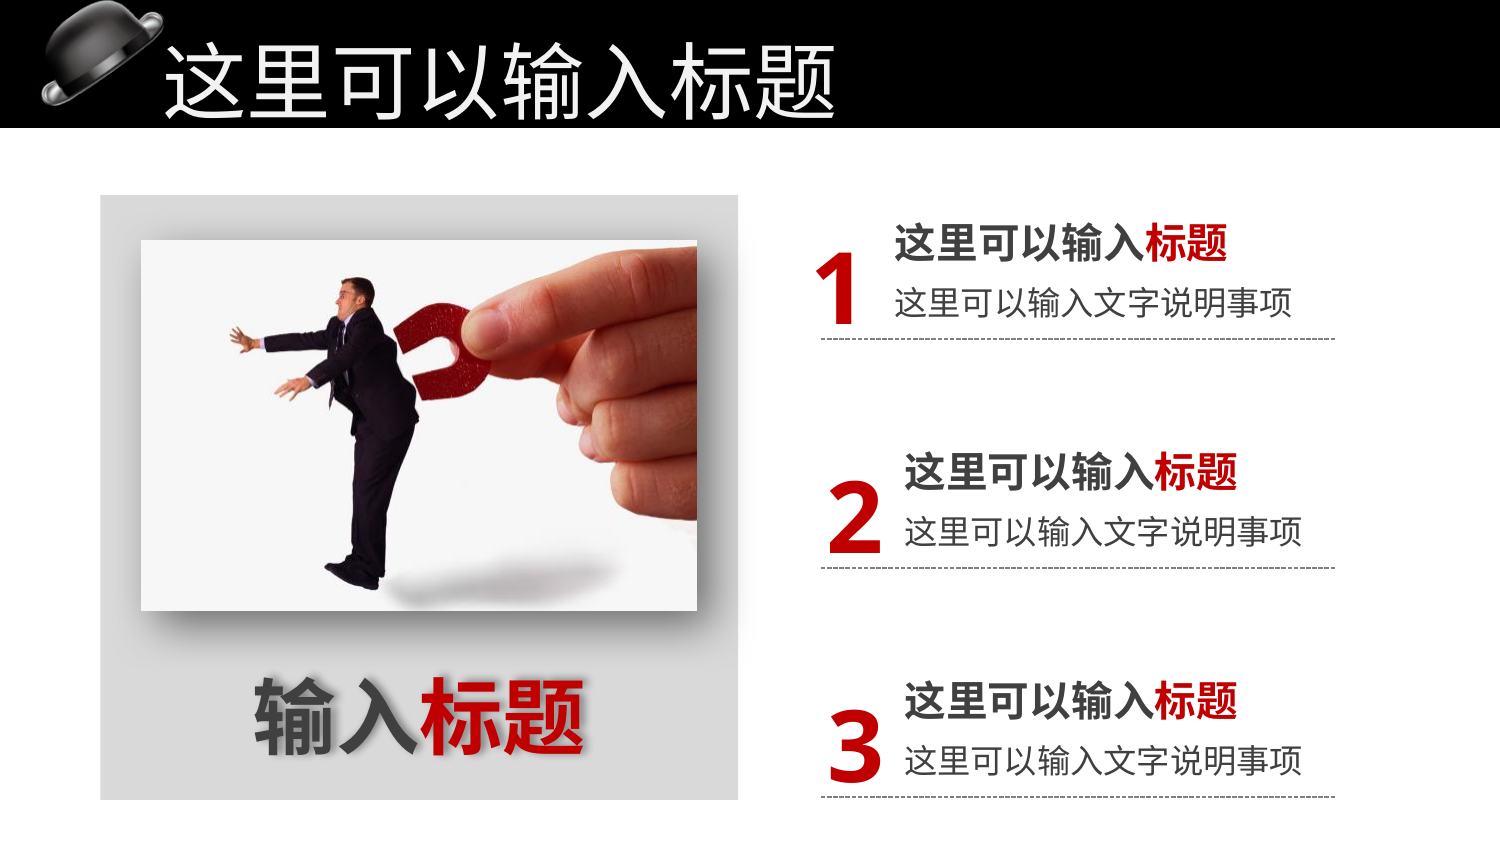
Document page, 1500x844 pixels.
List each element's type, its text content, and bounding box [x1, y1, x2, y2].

picture [0, 0, 1500, 128]
text_box [98, 193, 740, 802]
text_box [818, 437, 1343, 583]
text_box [808, 208, 1353, 354]
title 这里可以输入标题 [147, 21, 1425, 139]
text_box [818, 666, 1343, 812]
text_box 输入标题 [167, 658, 672, 773]
picture [141, 240, 698, 612]
